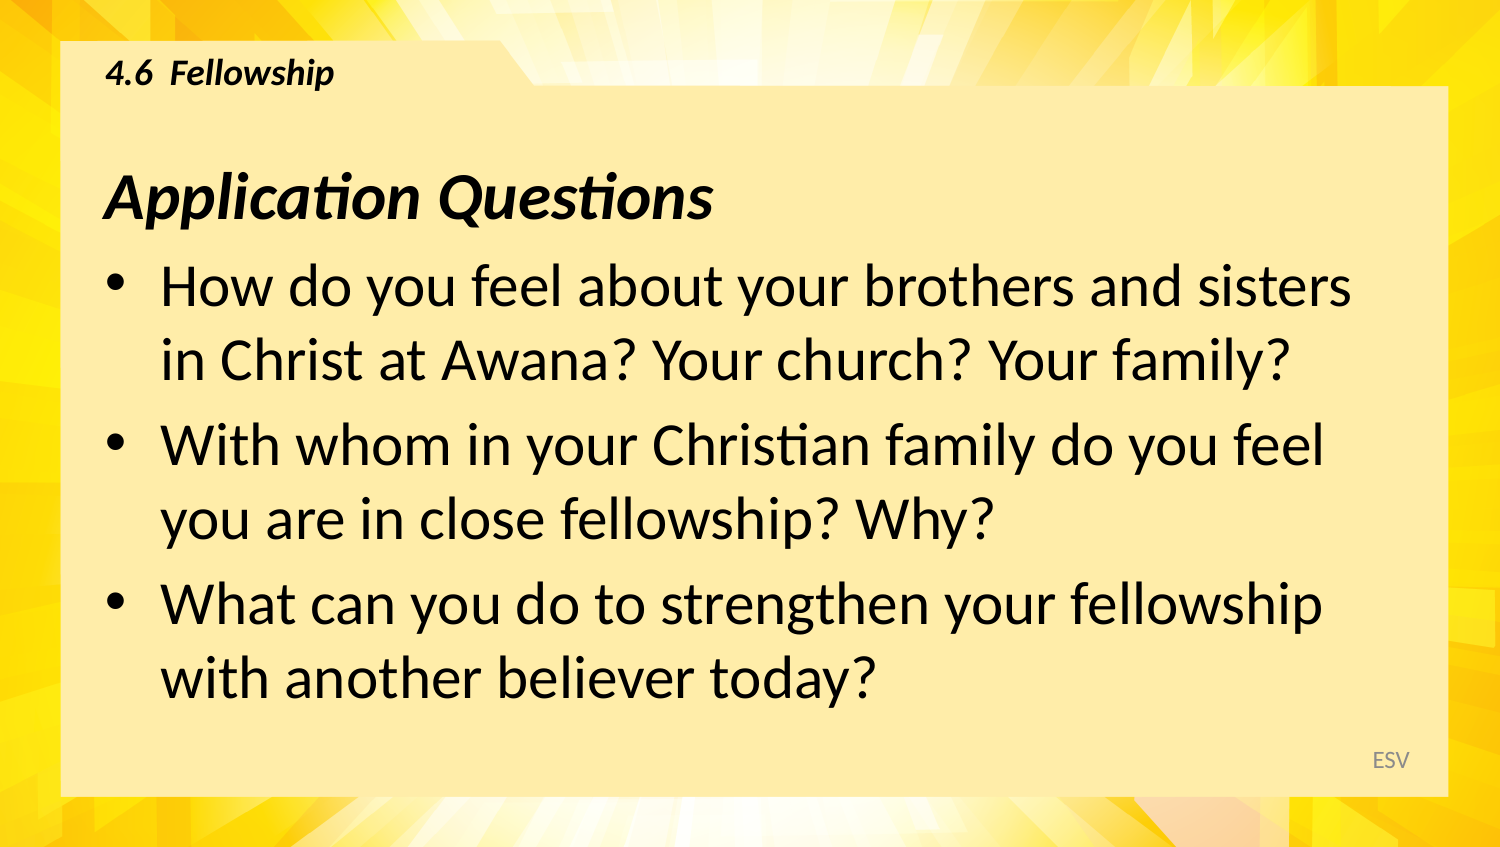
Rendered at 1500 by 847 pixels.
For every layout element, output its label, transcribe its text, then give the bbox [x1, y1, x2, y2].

title 4.6 Fellowship [89, 33, 1420, 108]
picture [0, 0, 1500, 847]
list Application Questions How do you feel about your brothers and sisters in Christ at Awana? Your church? Your family? With whom in your Christian family do you feel you are in close fellowship? Why? What can you do to strengthen your fellowship with another believer today? [89, 141, 1403, 722]
footer ESV [950, 736, 1425, 782]
